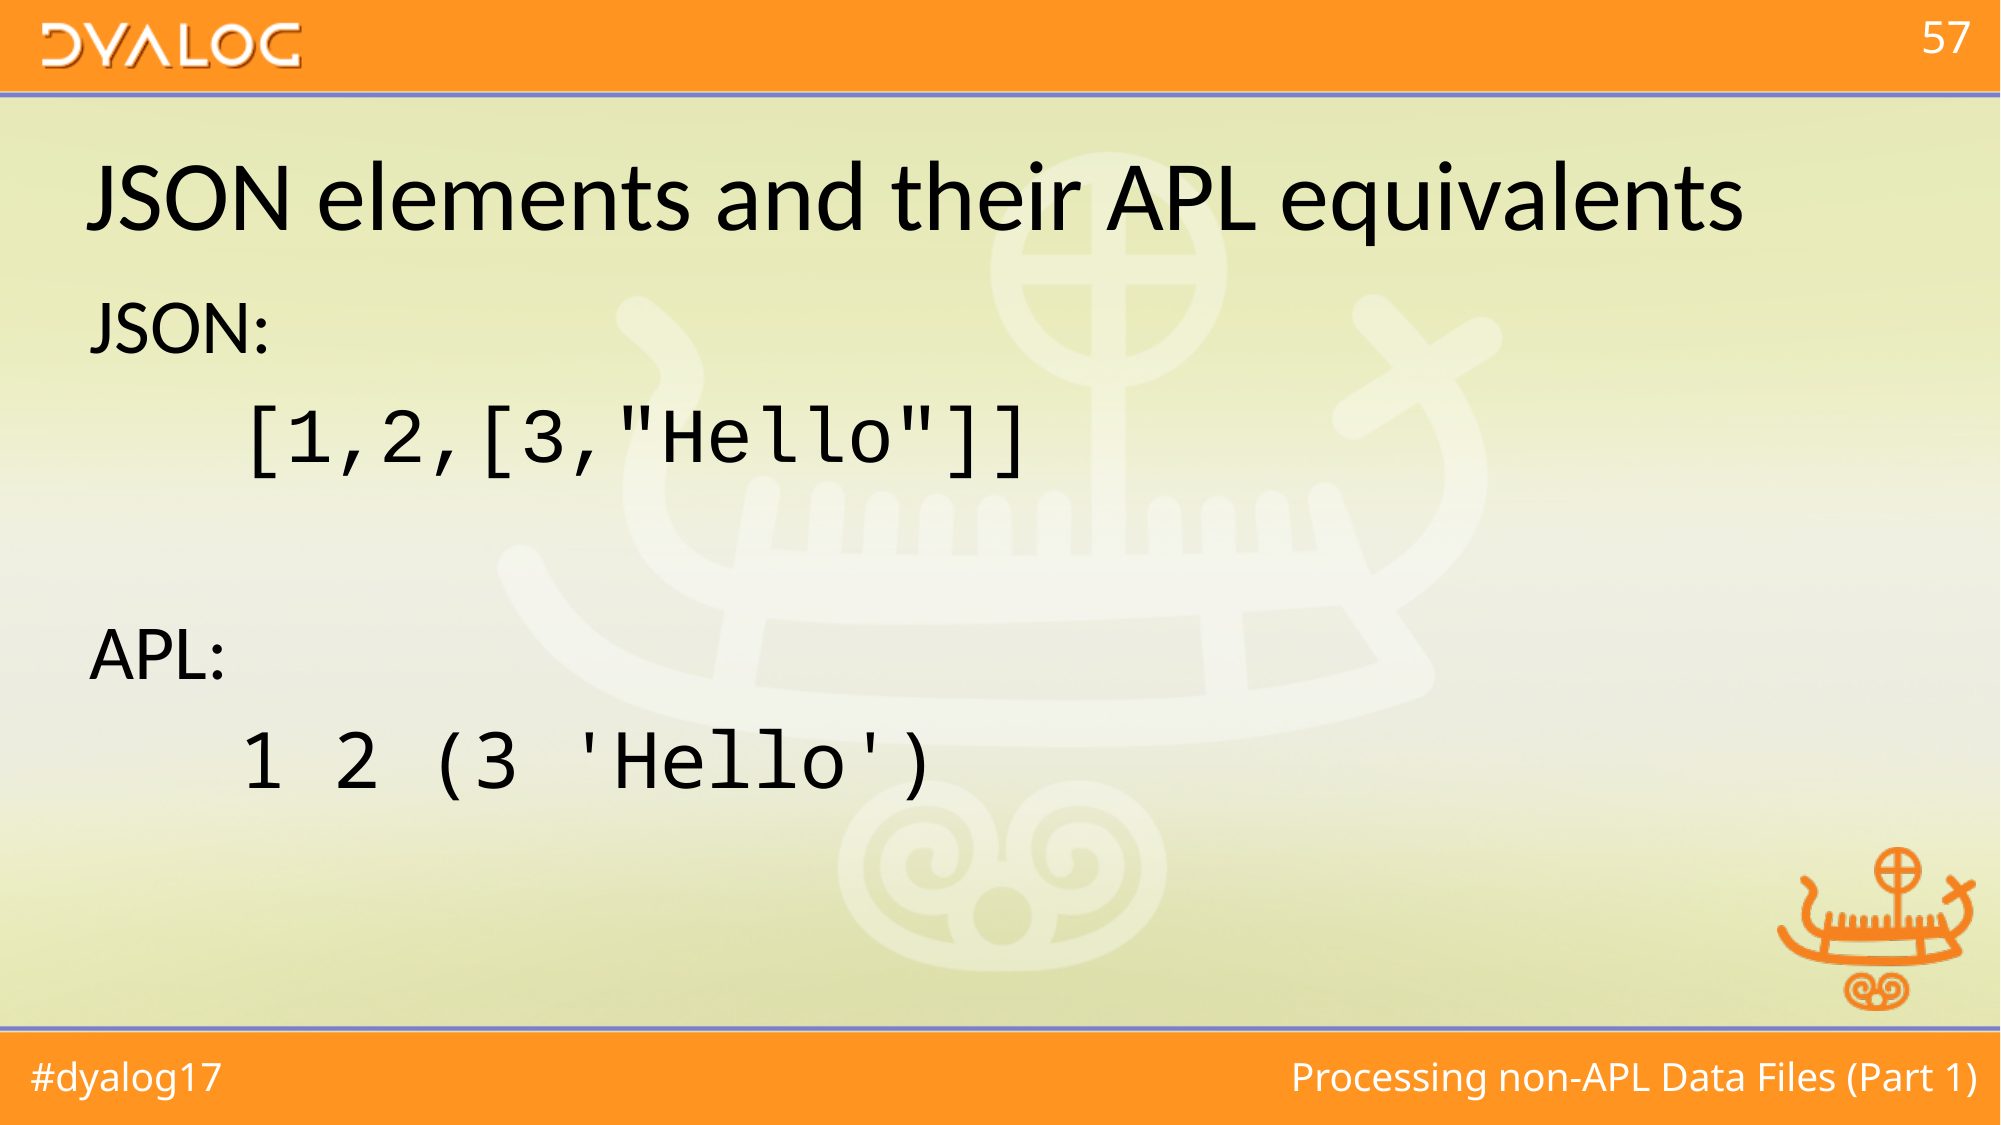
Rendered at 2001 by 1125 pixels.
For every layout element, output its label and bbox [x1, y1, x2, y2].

picture [0, 0, 2001, 1125]
title [70, 125, 1900, 256]
list [74, 267, 1426, 1011]
